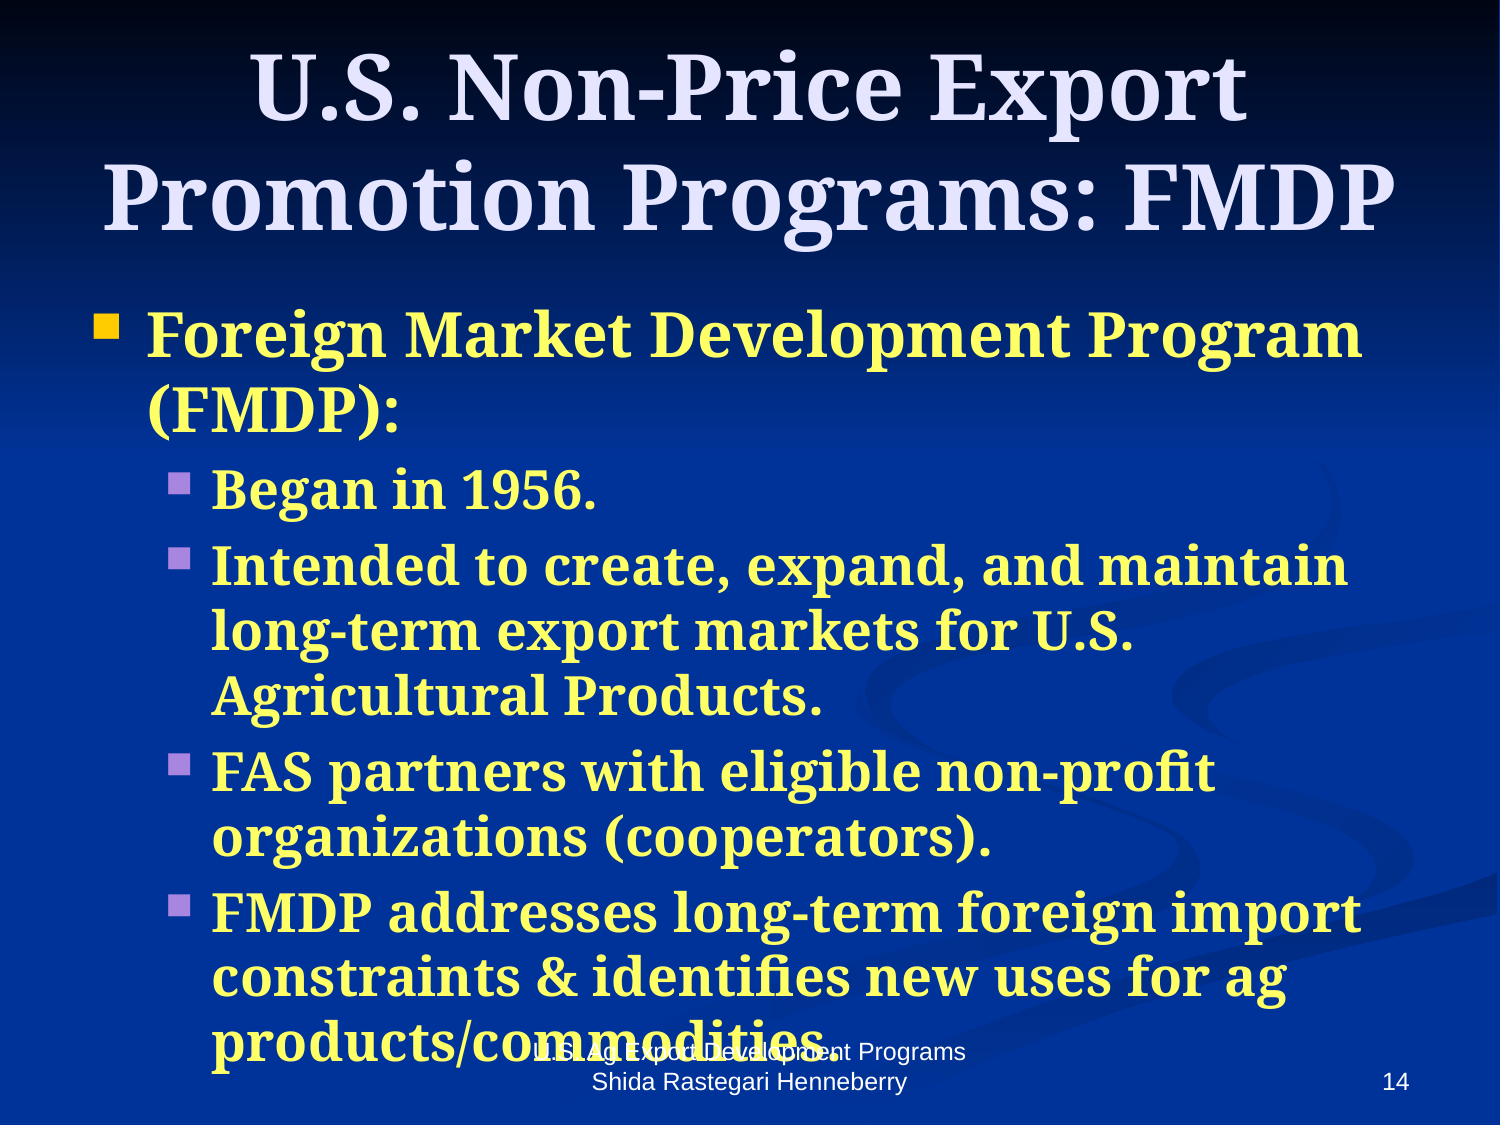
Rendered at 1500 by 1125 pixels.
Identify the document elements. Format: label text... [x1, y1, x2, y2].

footer U.S. Ag Export Development Programs Shida Rastegari Henneberry [512, 1025, 988, 1104]
list Foreign Market Development Program (FMDP): Began in 1956. Intended to create, expand, and maintain long-term export markets for U.S. Agricultural Products. FAS partners with eligible non-profit organizations (cooperators). FMDP addresses long-term foreign import constraints & identifies new uses for ag products/commodities. [75, 287, 1425, 968]
title U.S. Non-Price Export Promotion Programs: FMDP [75, 45, 1425, 233]
slide_number 14 [1074, 1025, 1425, 1104]
